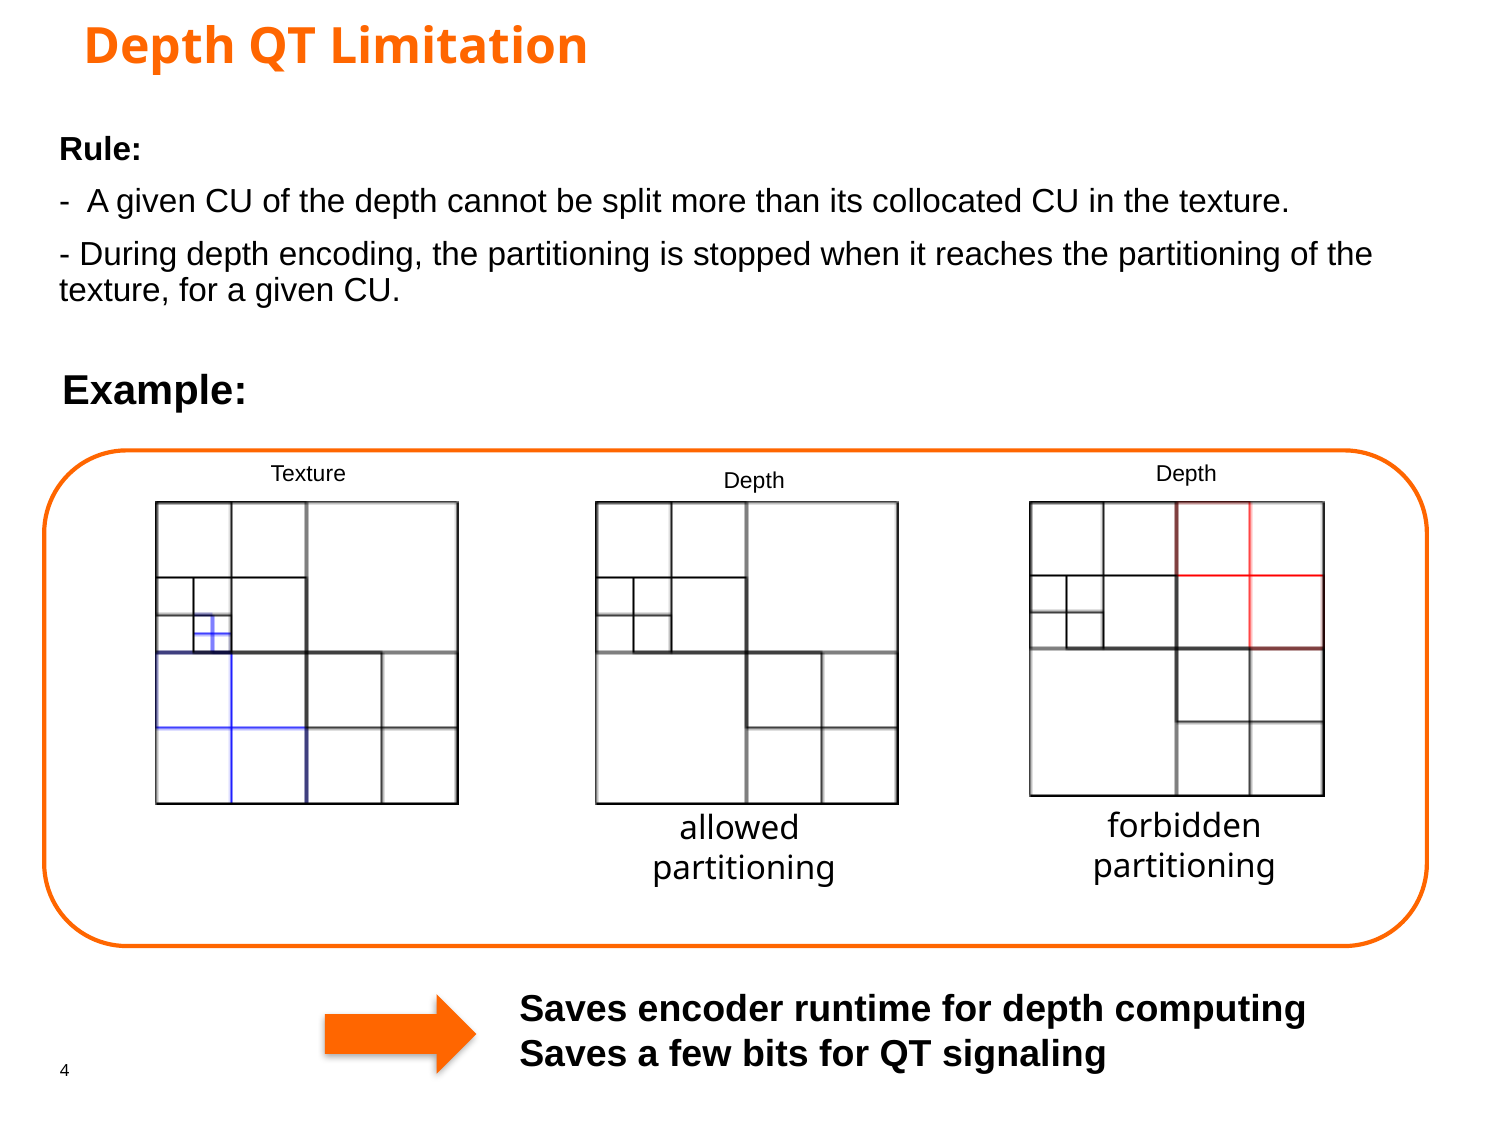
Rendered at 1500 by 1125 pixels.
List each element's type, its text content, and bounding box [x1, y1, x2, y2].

text_box Depth [640, 458, 869, 499]
text_box Example: [47, 355, 263, 421]
picture [1029, 500, 1326, 797]
text_box forbidden partitioning [1077, 804, 1292, 892]
text_box allowed partitioning [637, 812, 851, 894]
text_box [42, 448, 1429, 949]
title Depth QT Limitation [82, 13, 1248, 124]
text_box Rule: - A given CU of the depth cannot be split more than its collocated CU in the texture. - During depth encoding, the partitioning is stopped when it reaches the partitioning of the texture, for a given CU. [44, 124, 1427, 316]
picture [154, 500, 459, 805]
picture [595, 500, 899, 805]
text_box Texture [194, 450, 423, 493]
text_box [324, 994, 477, 1074]
text_box Saves encoder runtime for depth computing Saves a few bits for QT signaling [504, 976, 1323, 1082]
text_box Depth [1072, 451, 1301, 494]
